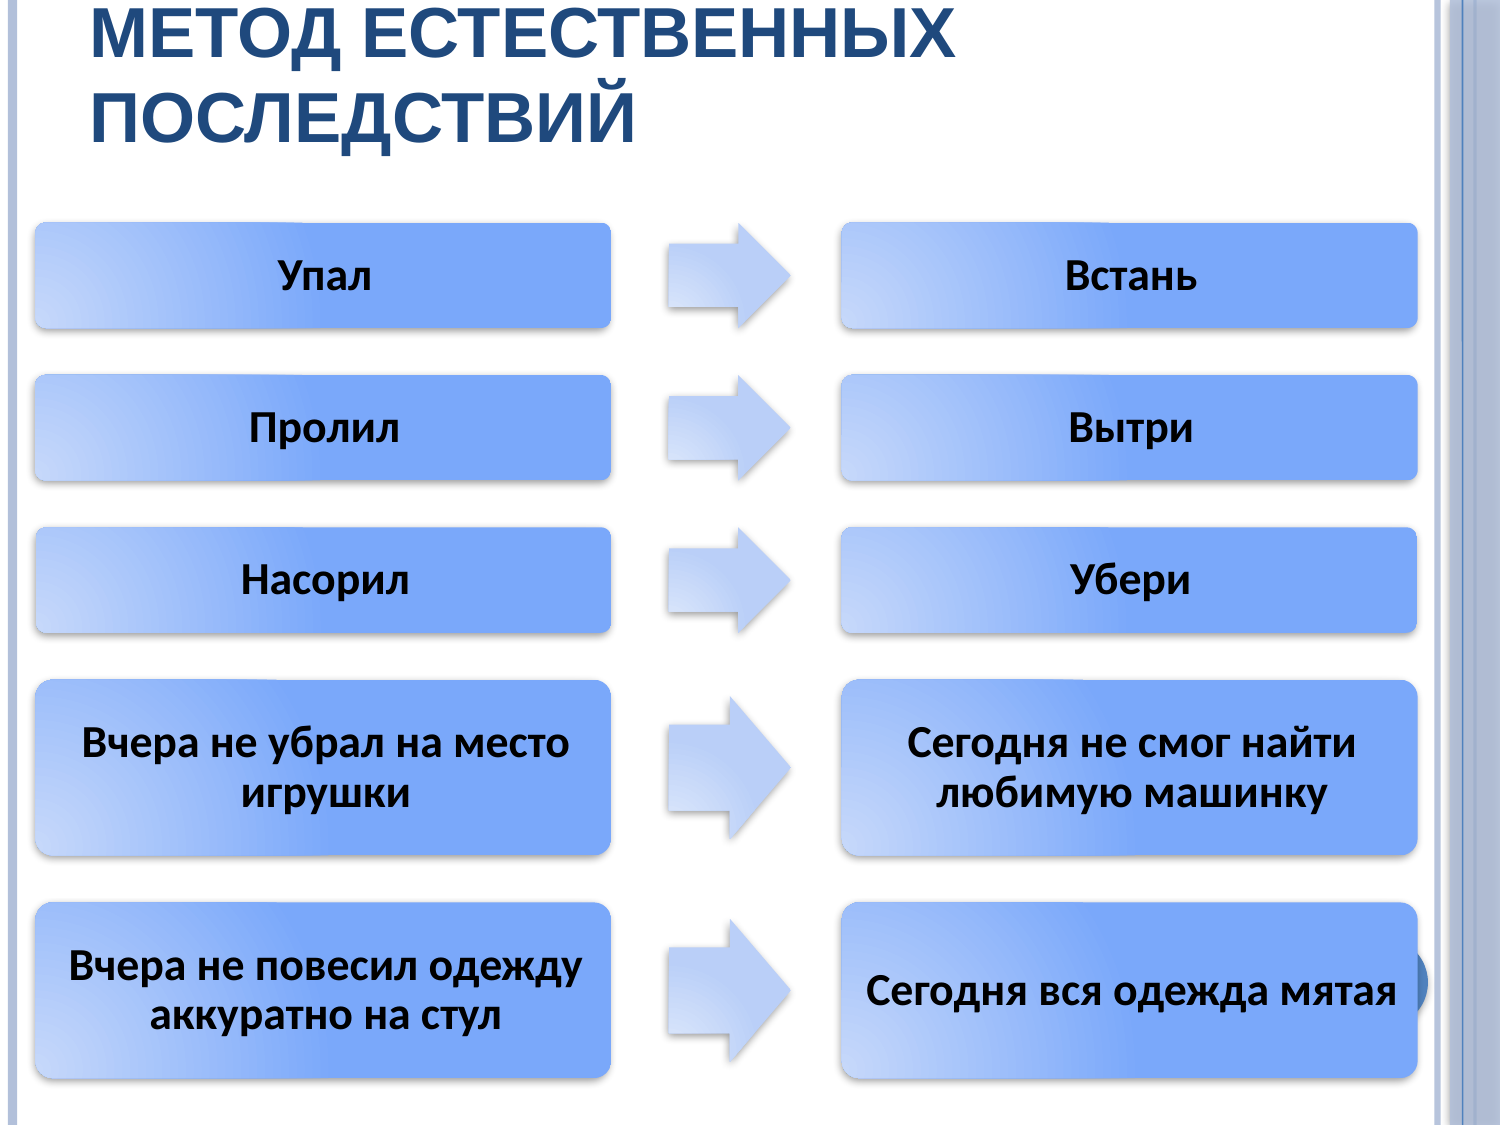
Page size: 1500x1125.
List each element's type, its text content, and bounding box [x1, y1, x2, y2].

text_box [34, 901, 1419, 1079]
title Метод естественных последствий [75, 23, 1300, 164]
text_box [34, 526, 1419, 634]
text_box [34, 679, 1419, 856]
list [34, 222, 1419, 329]
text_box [34, 374, 1419, 481]
